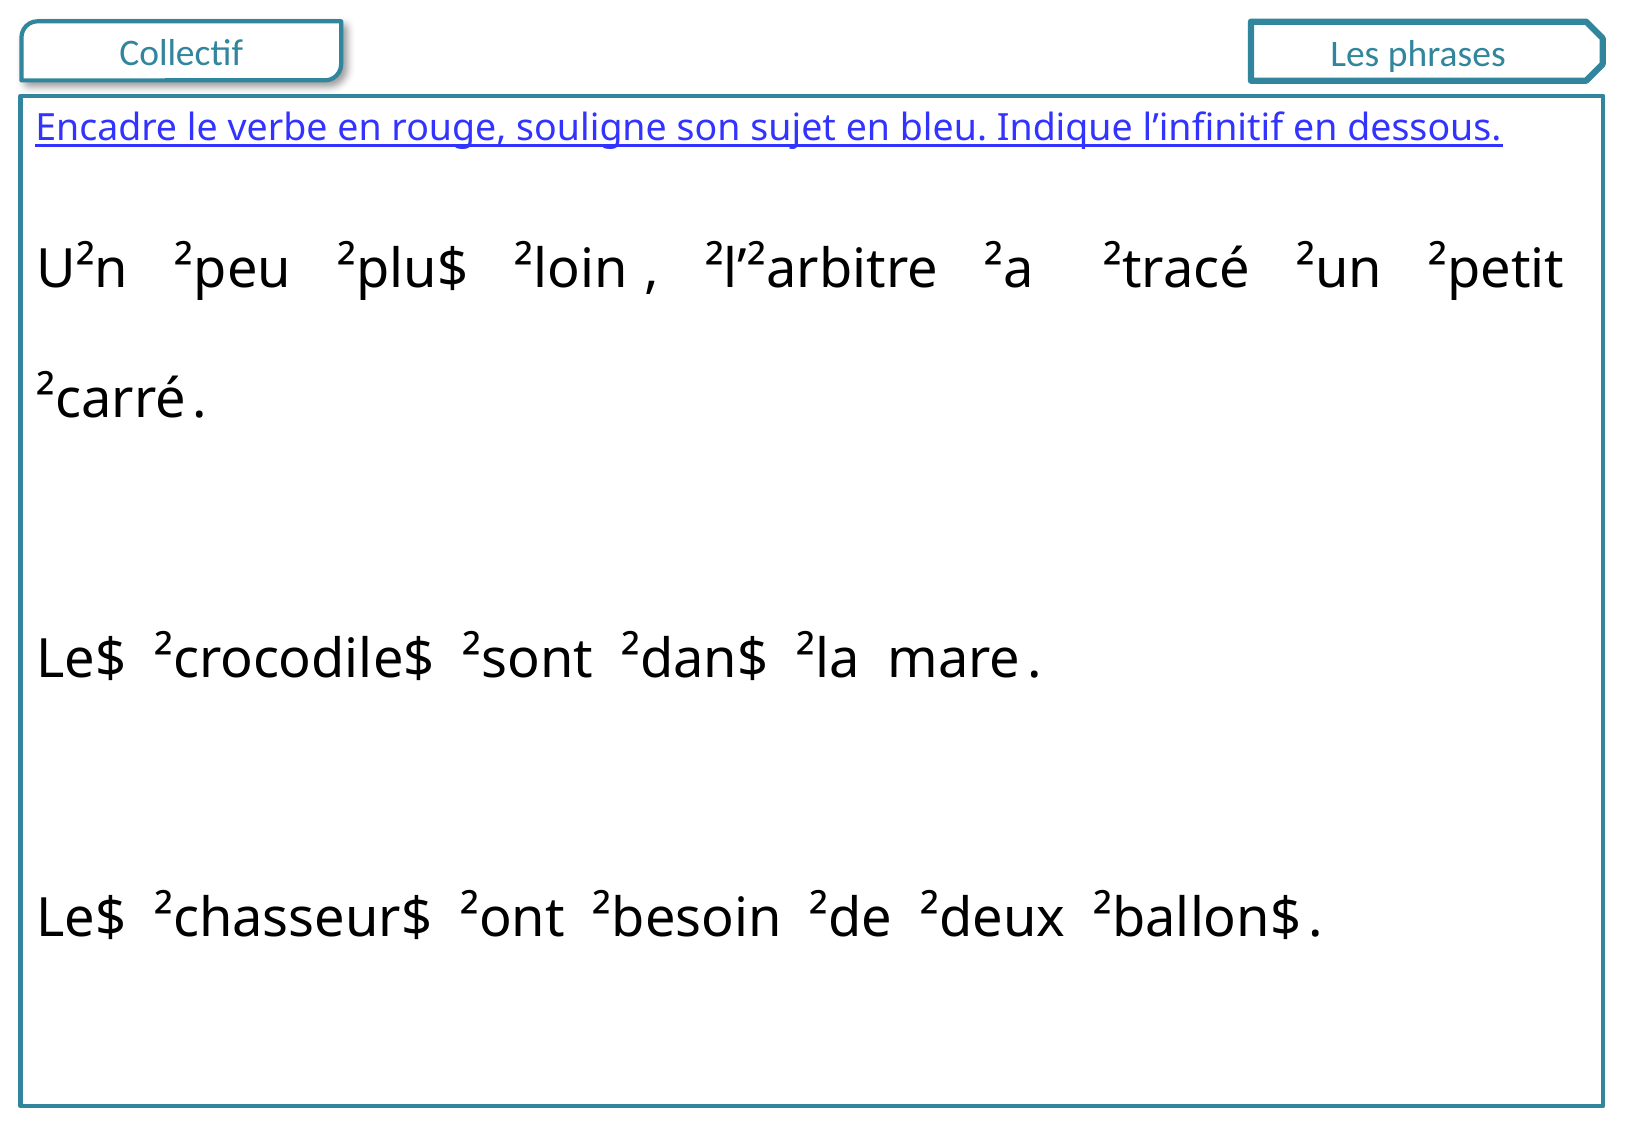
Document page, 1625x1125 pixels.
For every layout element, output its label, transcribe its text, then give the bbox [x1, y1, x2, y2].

list U²n ²peu ²plu$ ²loin , ²l’²arbitre ²a ²tracé ²un ²petit ²carré . Le$ ²crocodile$ ²sont ²dan$ ²la mare . Le$ ²chasseur$ ²ont ²besoin ²de ²deux ²ballon$ . [21, 160, 1604, 1106]
list Les phrases [1251, 21, 1585, 81]
list Encadre le verbe en rouge, souligne son sujet en bleu. Indique l’infinitif en dessous. [18, 94, 1605, 1108]
